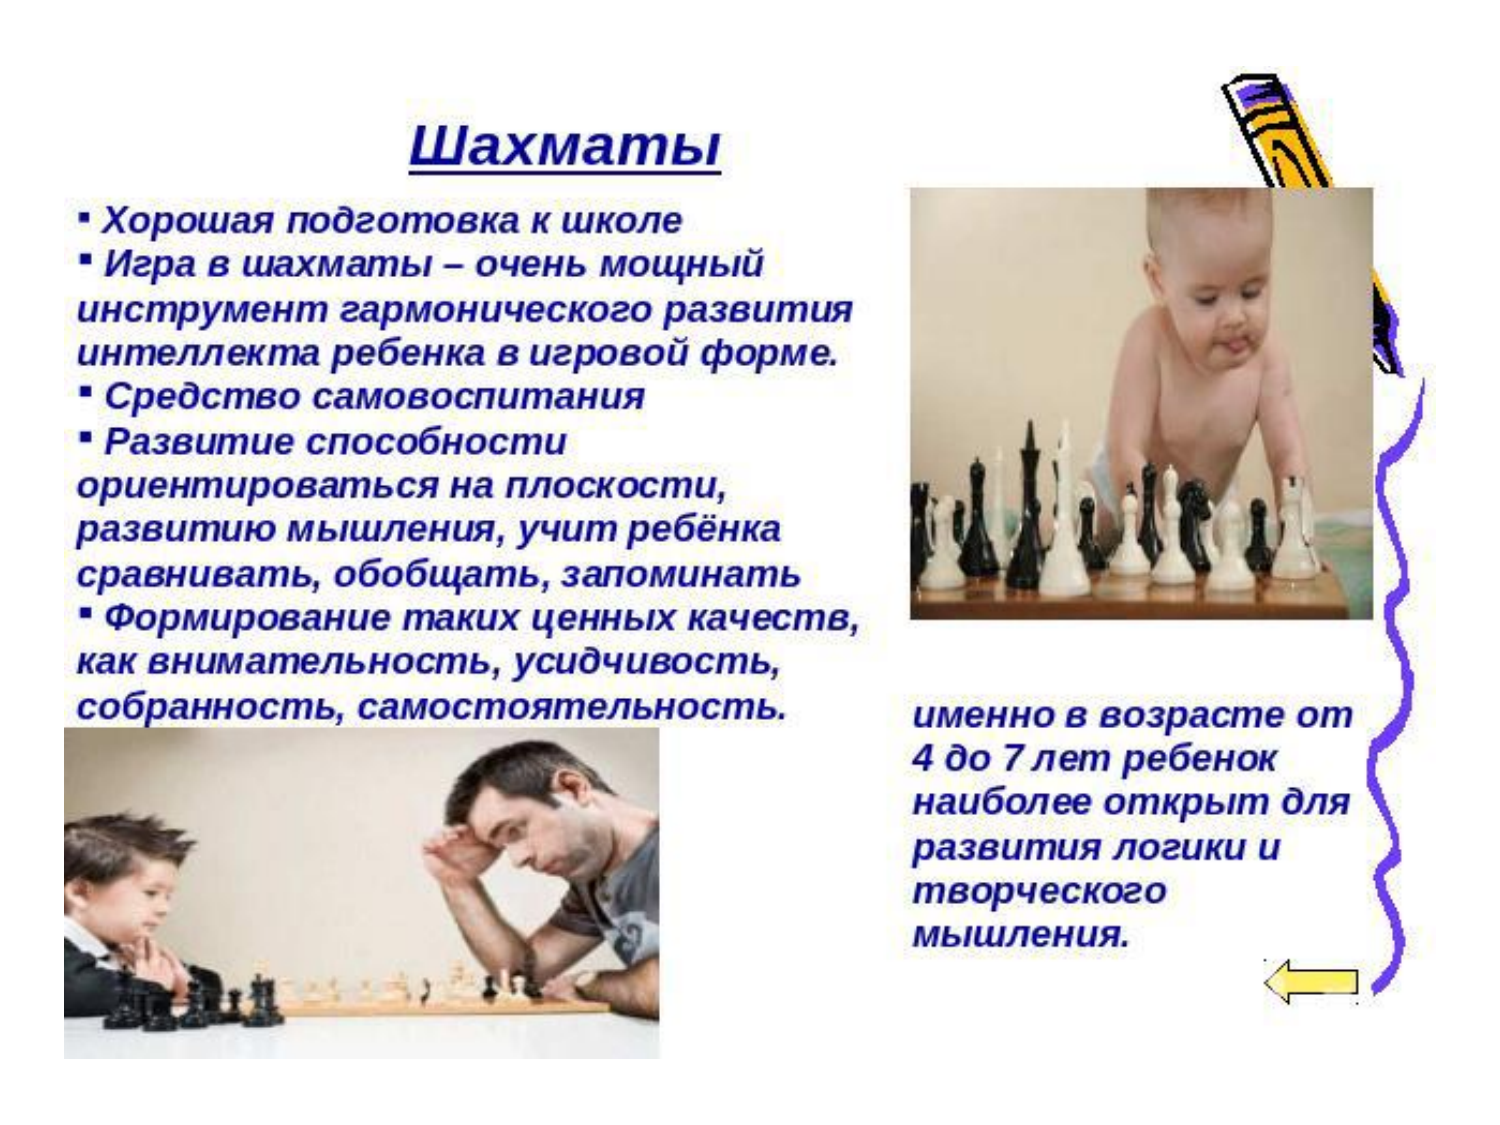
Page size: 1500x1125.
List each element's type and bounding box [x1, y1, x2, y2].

picture [64, 66, 1436, 1059]
